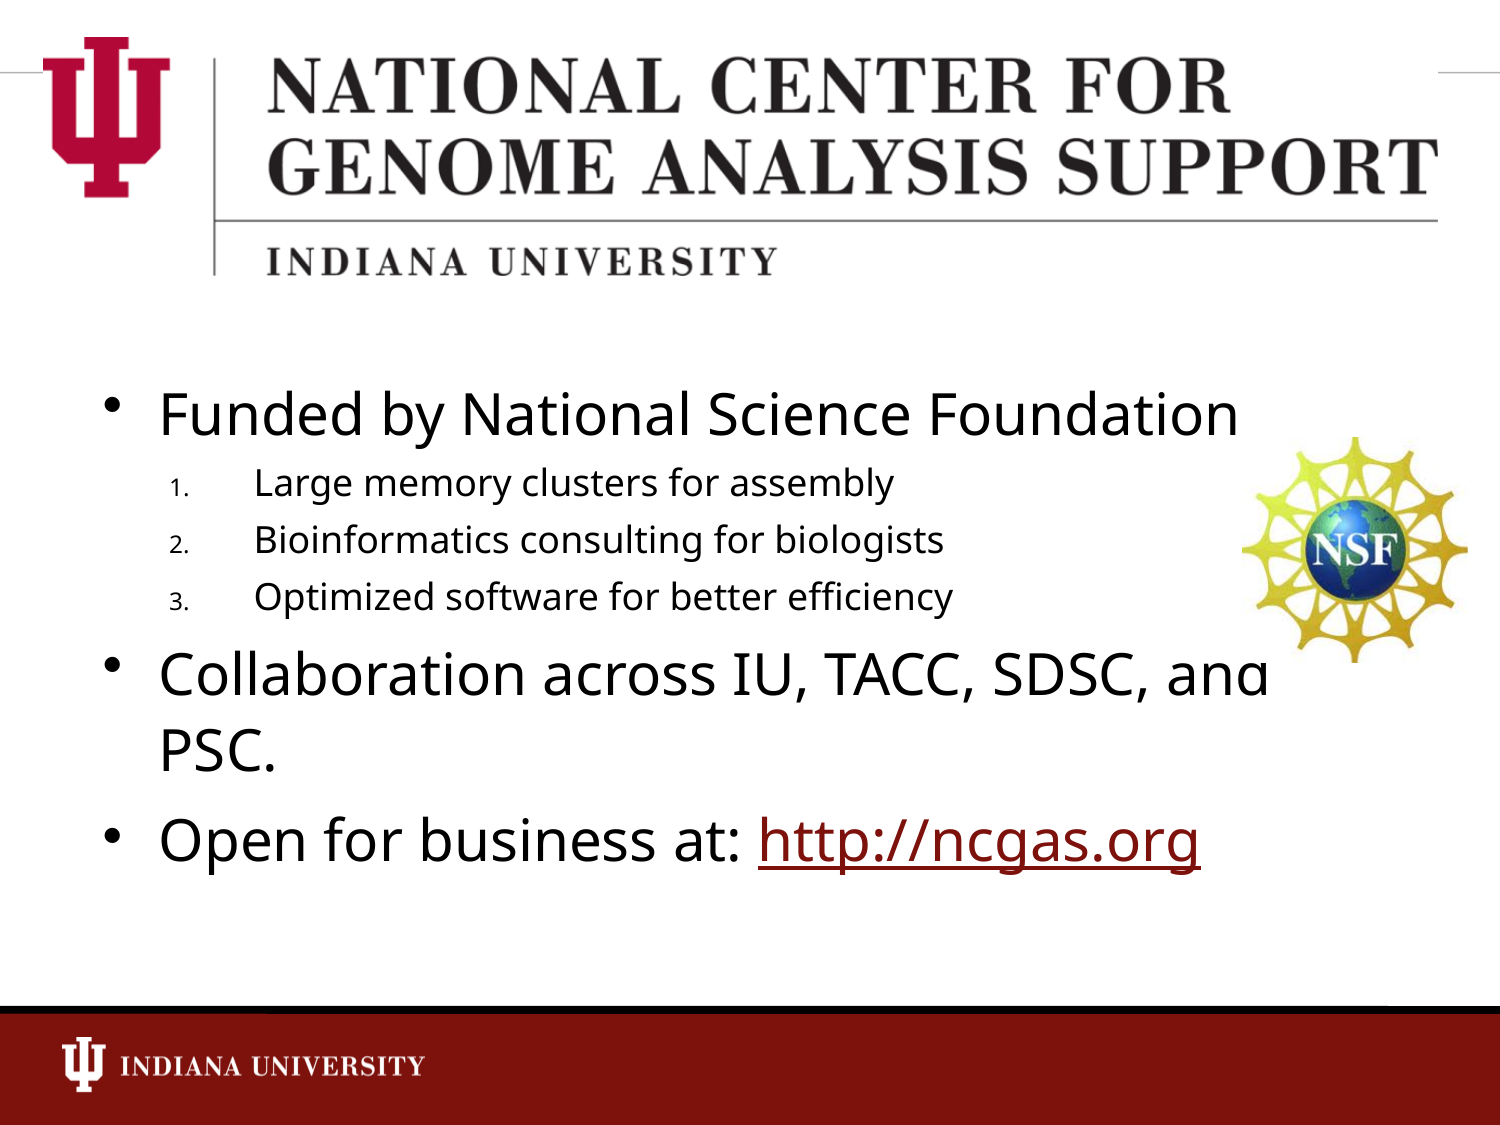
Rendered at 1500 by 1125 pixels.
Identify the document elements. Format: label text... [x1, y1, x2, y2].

picture [43, 37, 1438, 277]
picture [62, 1037, 425, 1098]
list Funded by National Science Foundation Large memory clusters for assembly Bioinformatics consulting for biologists Optimized software for better efficiency Collaboration across IU, TACC, SDSC, and PSC. Open for business at: http://ncgas.org [87, 362, 1325, 950]
picture [1242, 437, 1468, 663]
